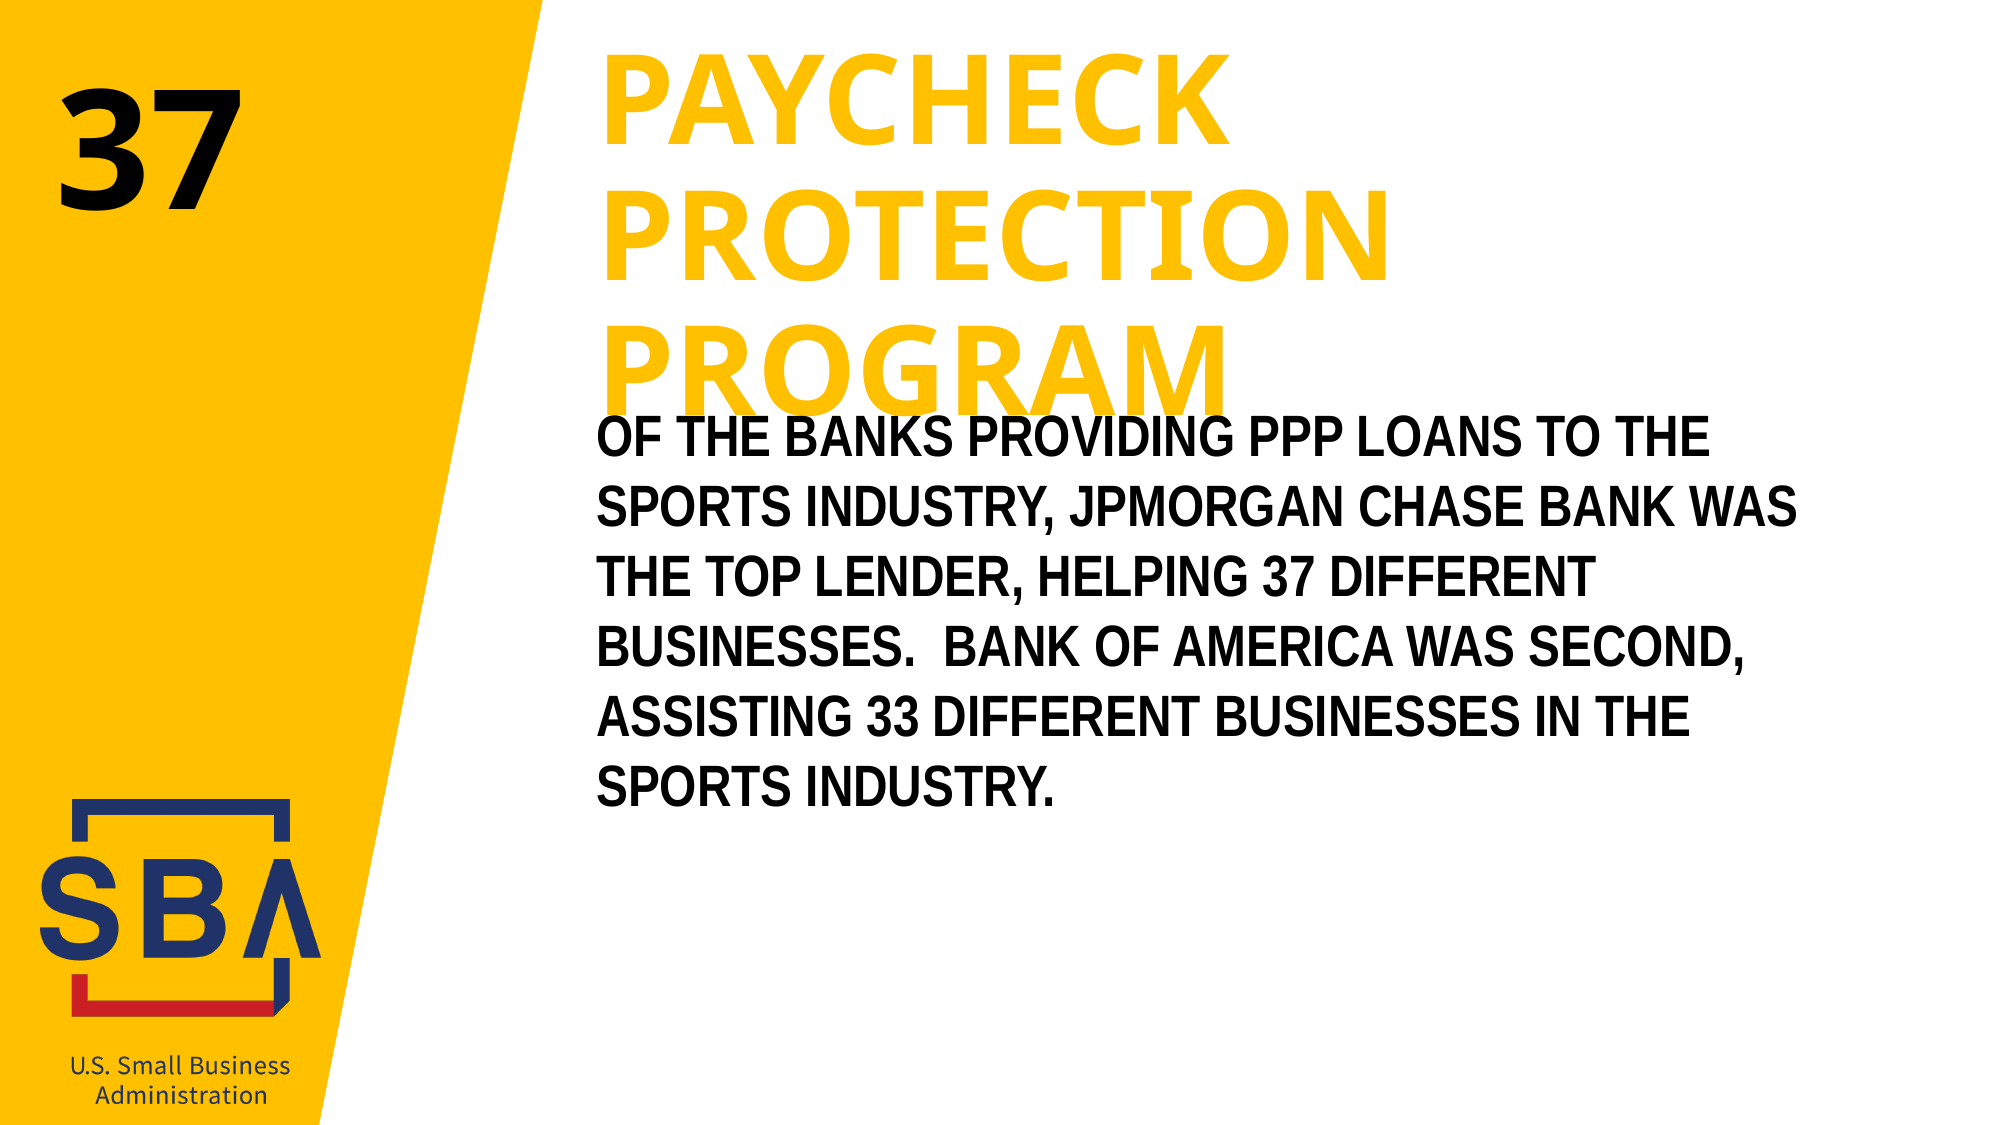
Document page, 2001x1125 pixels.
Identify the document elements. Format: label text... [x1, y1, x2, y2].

text_box PAYCHECK PROTECTION PROGRAM [581, 27, 1924, 145]
text_box Of the banks providing PPP loans to the sports industry, jpmorgan chase bank was the top lender, helping 37 different businesses. Bank of America was second, assisting 33 different businesses in the sports industry. [581, 390, 1897, 508]
picture [40, 799, 321, 1104]
text_box [0, 0, 542, 1125]
text_box [319, 0, 1216, 1125]
text_box 37 [40, 35, 442, 251]
